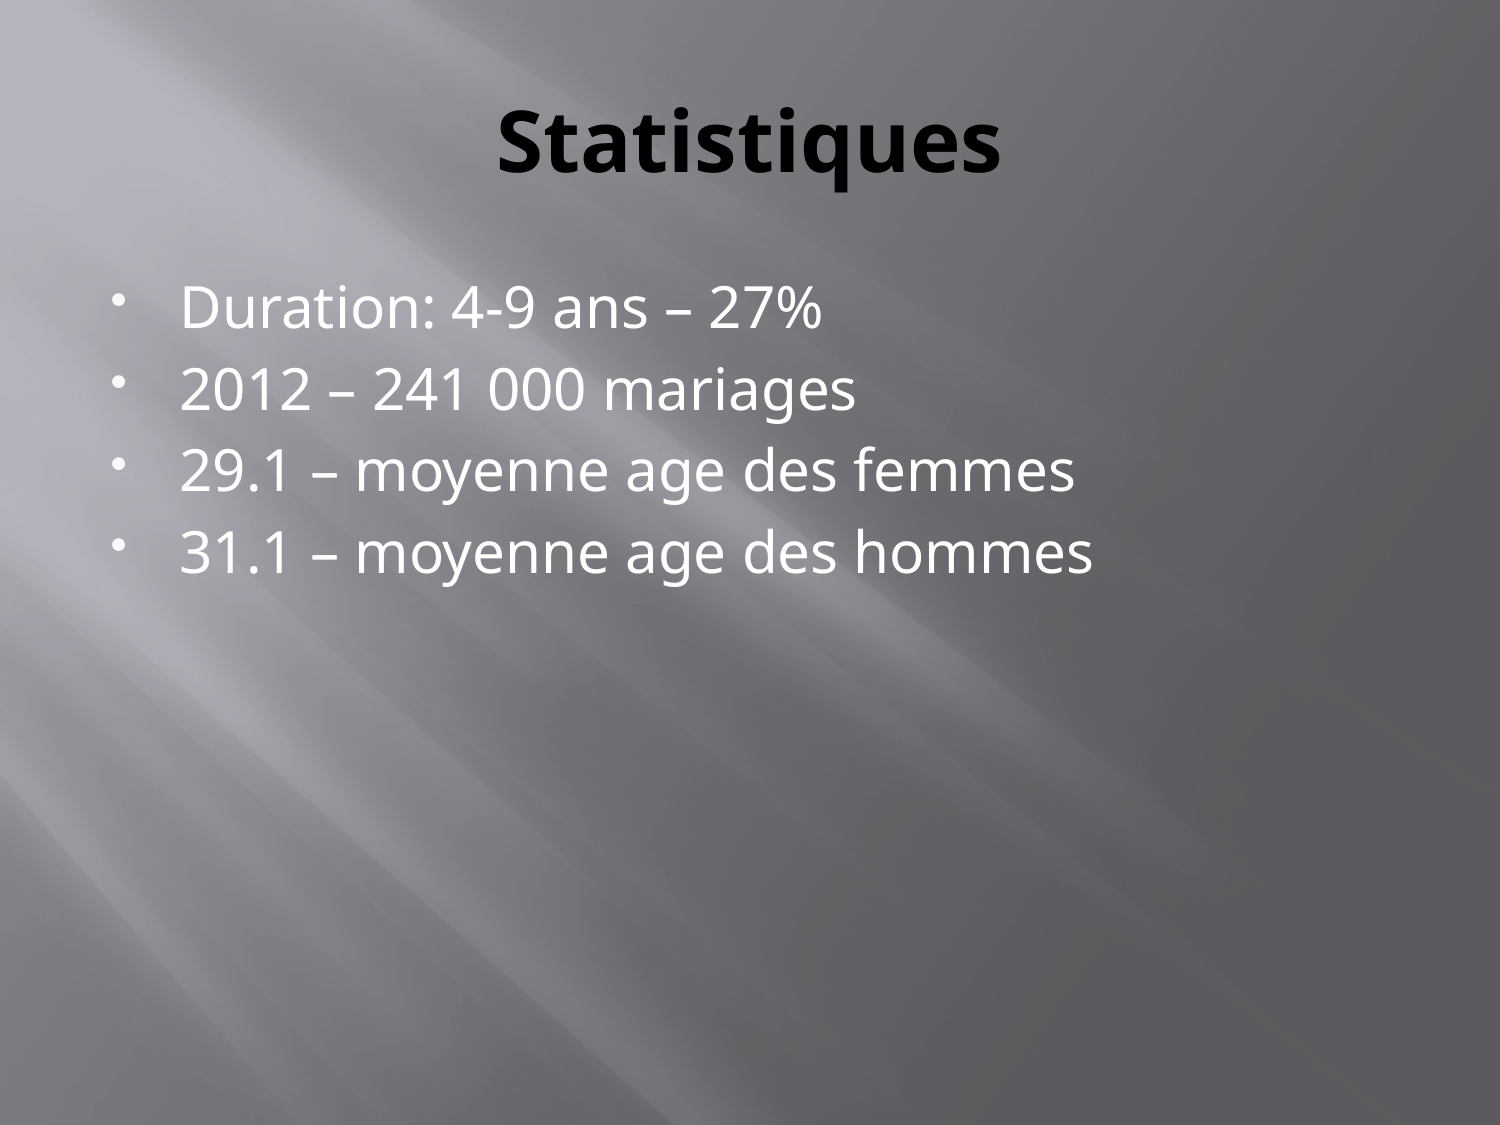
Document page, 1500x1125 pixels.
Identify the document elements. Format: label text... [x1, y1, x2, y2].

title Statistiques [75, 45, 1425, 233]
list Duration: 4-9 ans – 27% 2012 – 241 000 mariages 29.1 – moyenne age des femmes 31.1 – moyenne age des hommes [75, 262, 1425, 1035]
